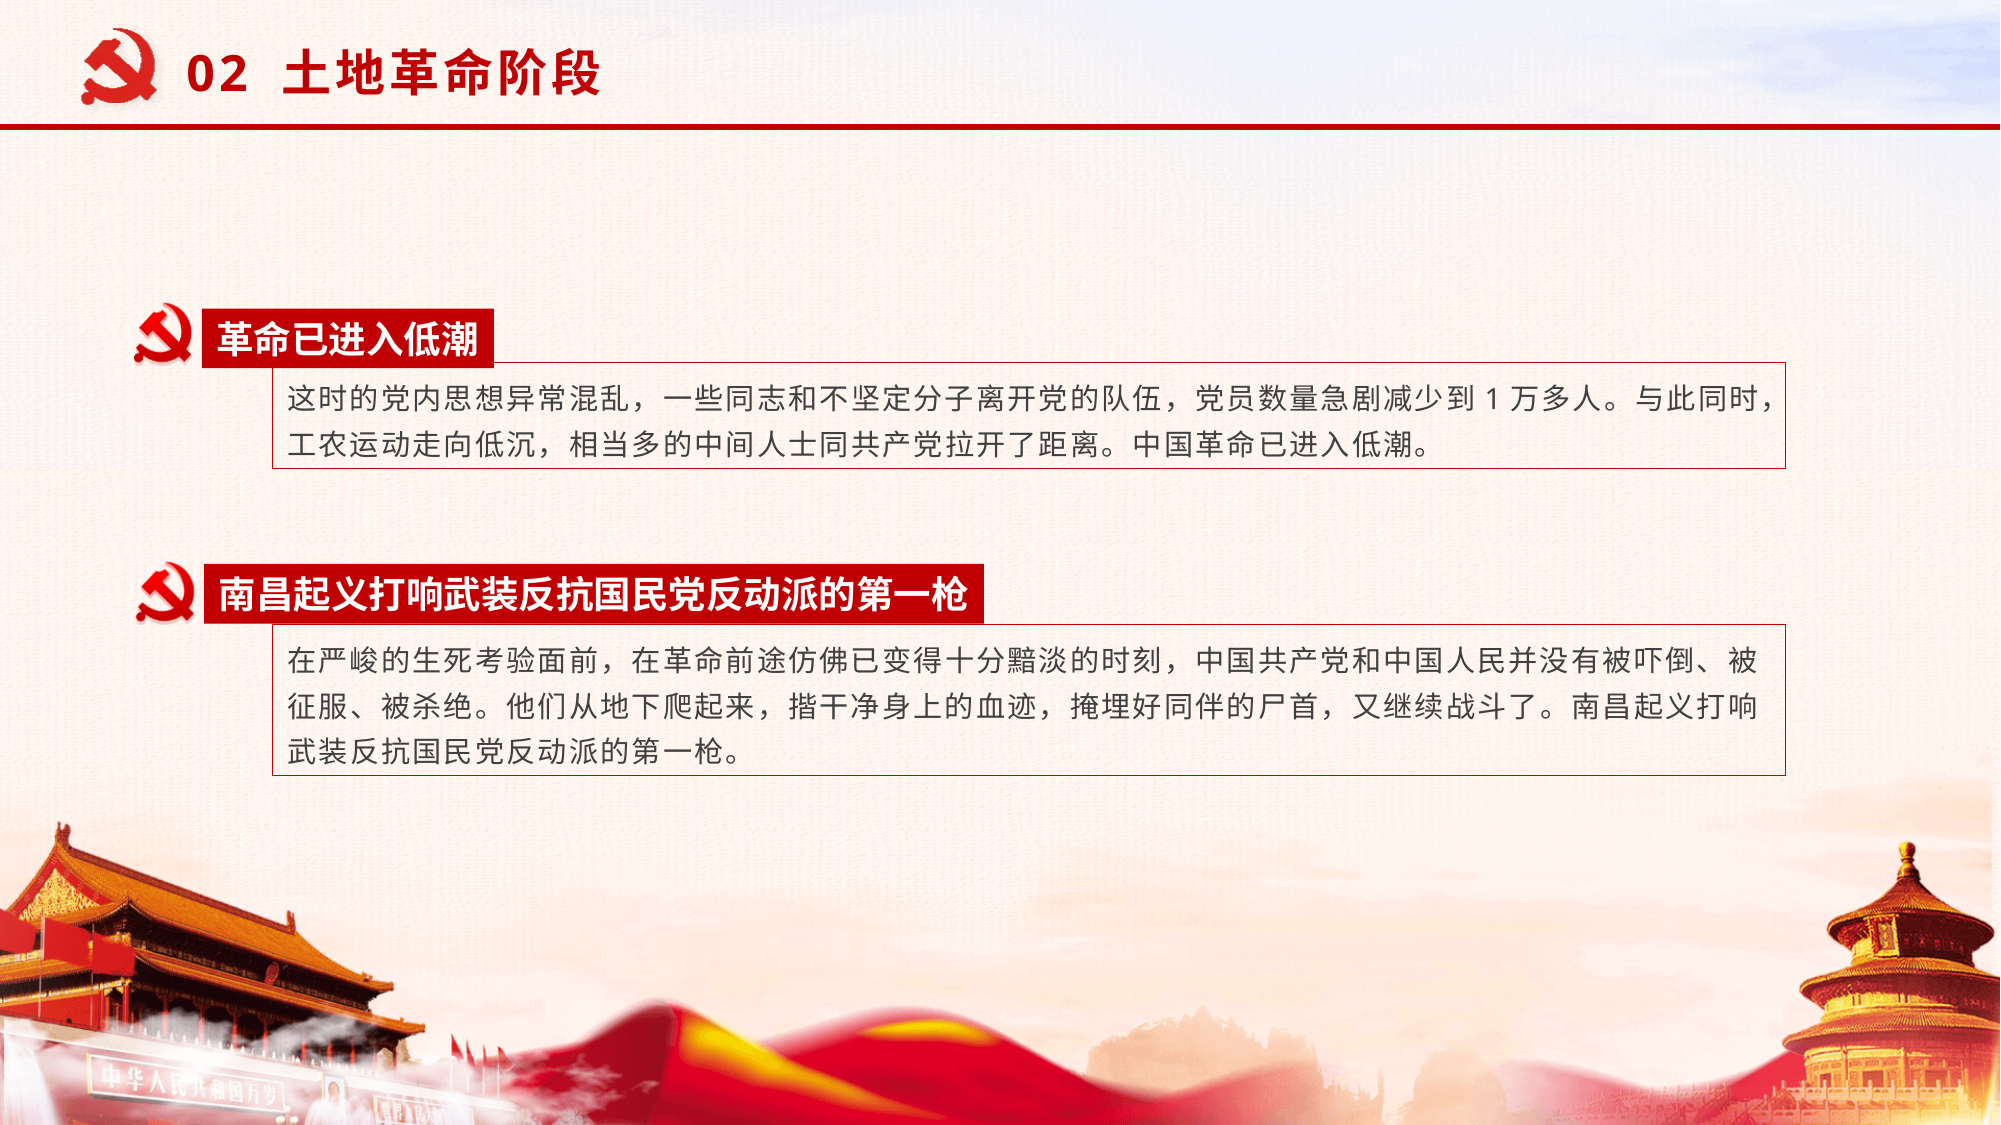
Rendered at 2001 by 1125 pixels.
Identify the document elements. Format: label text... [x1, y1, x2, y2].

text_box 在严峻的生死考验面前，在革命前途仿佛已变得十分黯淡的时刻，中国共产党和中国人民并没有被吓倒、被征服、被杀绝。他们从地下爬起来，揩干净身上的血迹，掩埋好同伴的尸首，又继续战斗了。南昌起义打响武装反抗国民党反动派的第一枪。 [272, 624, 1786, 776]
text_box 02 土地革命阶段 [178, 34, 617, 109]
picture [0, 130, 2000, 1125]
text_box 革命已进入低潮 [210, 308, 494, 369]
text_box 这时的党内思想异常混乱，一些同志和不坚定分子离开党的队伍，党员数量急剧减少到1万多人。与此同时，工农运动走向低沉，相当多的中间人士同共产党拉开了距离。中国革命已进入低潮。 [272, 362, 1786, 469]
text_box 南昌起义打响武装反抗国民党反动派的第一枪 [213, 563, 984, 624]
picture [0, 0, 2000, 124]
